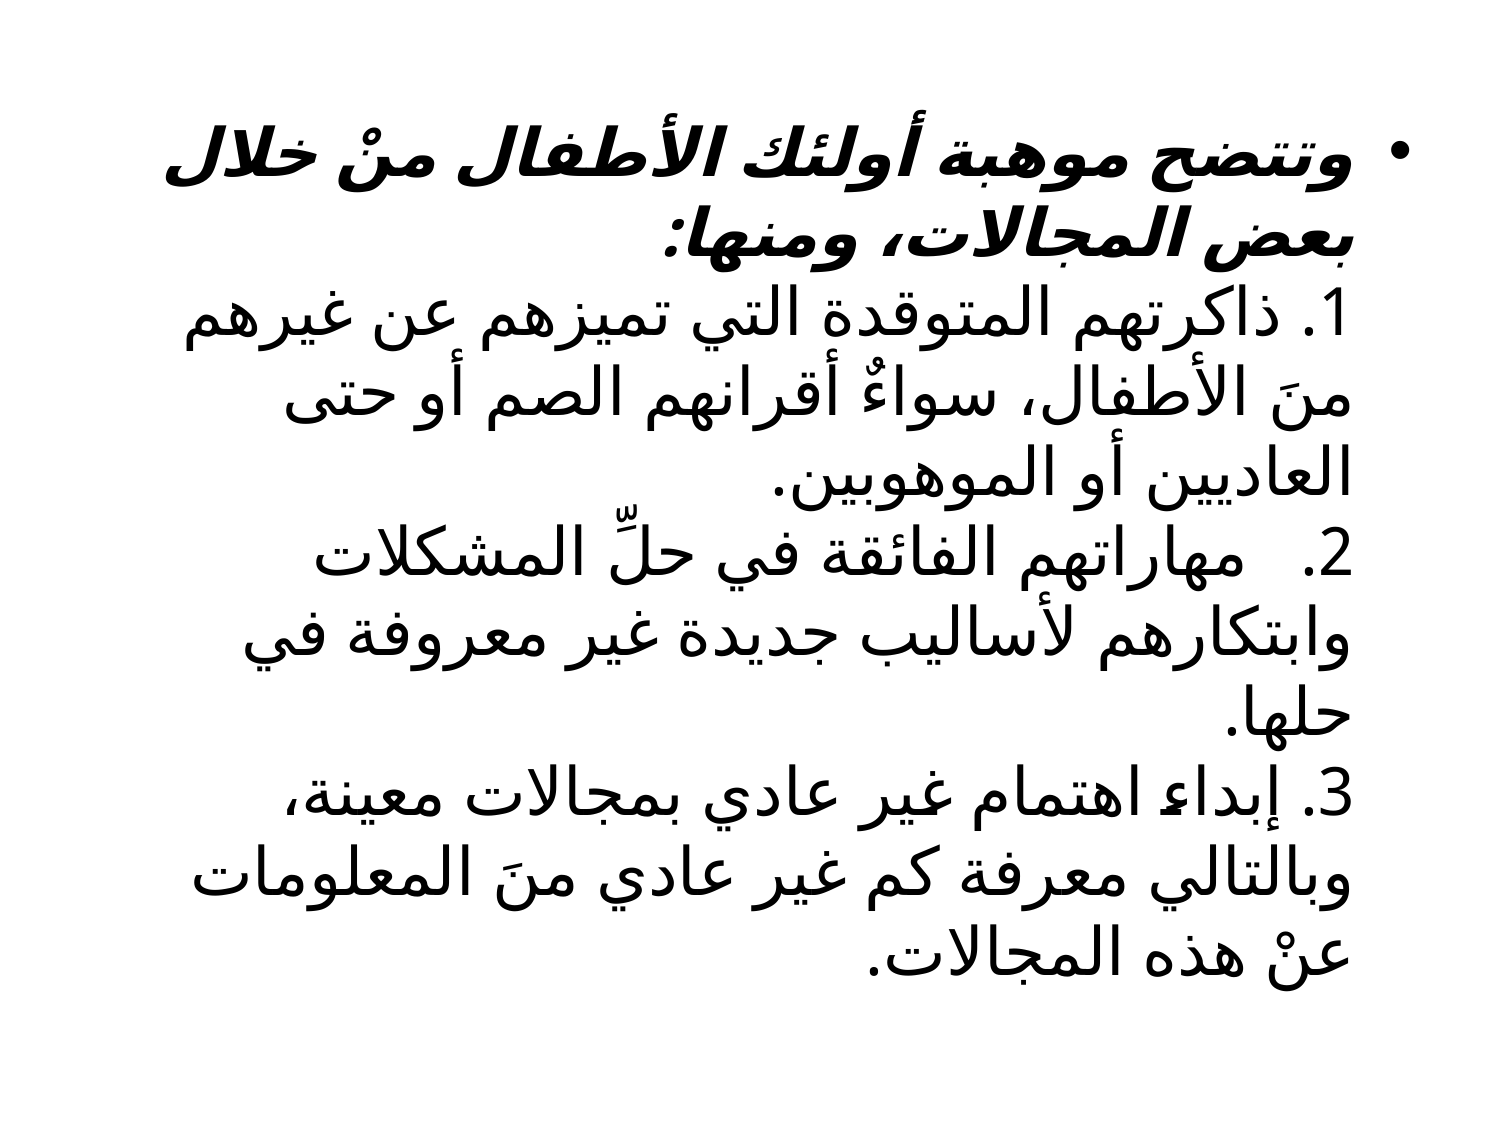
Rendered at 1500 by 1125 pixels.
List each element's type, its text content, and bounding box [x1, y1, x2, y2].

list وتتضح موهبة أولئك الأطفال منْ خلال بعض المجالات، ومنها: 1. ذاكرتهم المتوقدة التي تميزهم عن غيرهم منَ الأطفال، سواءٌ أقرانهم الصم أو حتى العاديين أو الموهوبين. 2. مهاراتهم الفائقة في حلِّ المشكلات وابتكارهم لأساليب جديدة غير معروفة في حلها. 3. إبداء اهتمام غير عادي بمجالات معينة، وبالتالي معرفة كم غير عادي منَ المعلومات عنْ هذه المجالات. [76, 101, 1427, 1000]
